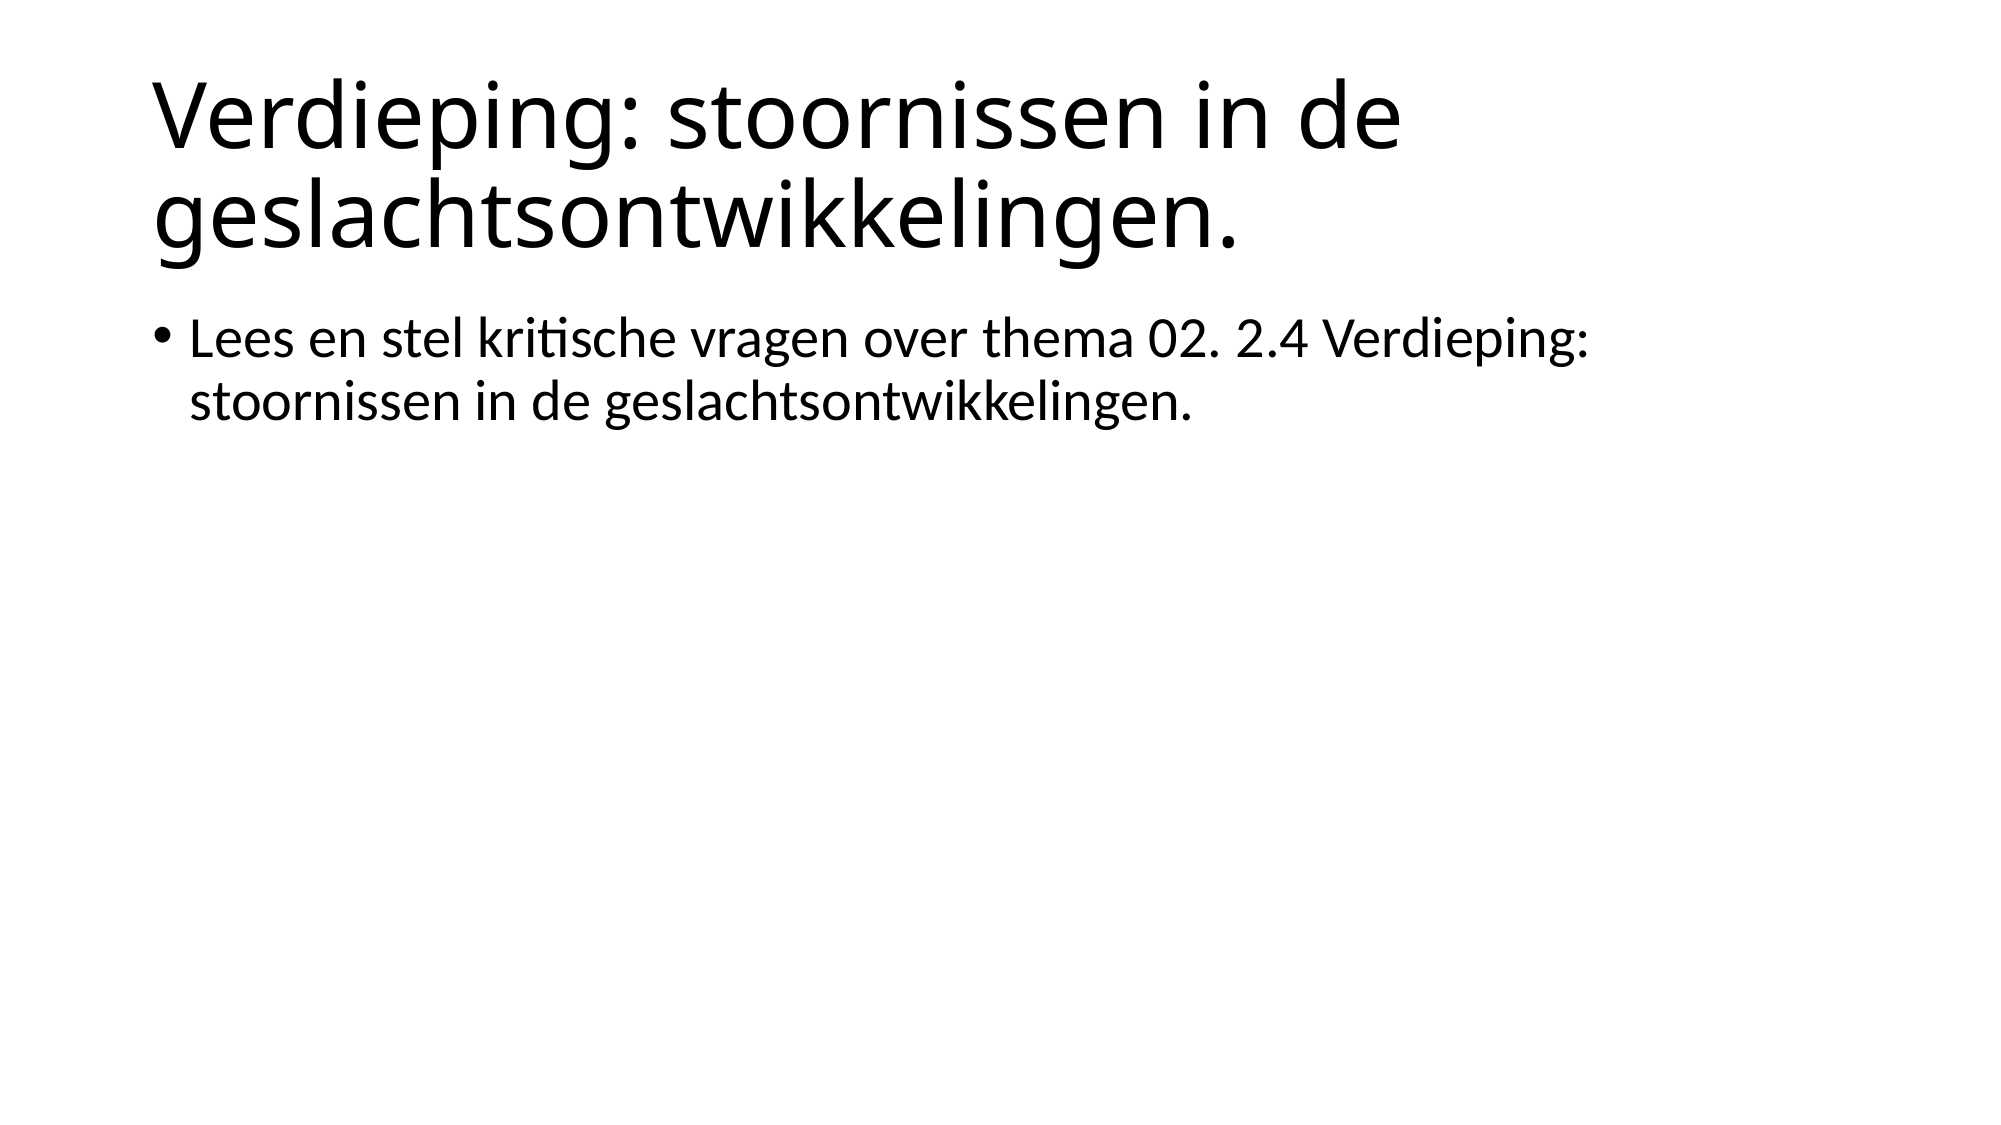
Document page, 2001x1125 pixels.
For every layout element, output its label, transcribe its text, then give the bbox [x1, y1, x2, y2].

title Verdieping: stoornissen in de geslachtsontwikkelingen. [137, 59, 1863, 278]
list Lees en stel kritische vragen over thema 02. 2.4 Verdieping: stoornissen in de geslachtsontwikkelingen. [137, 299, 1863, 1014]
